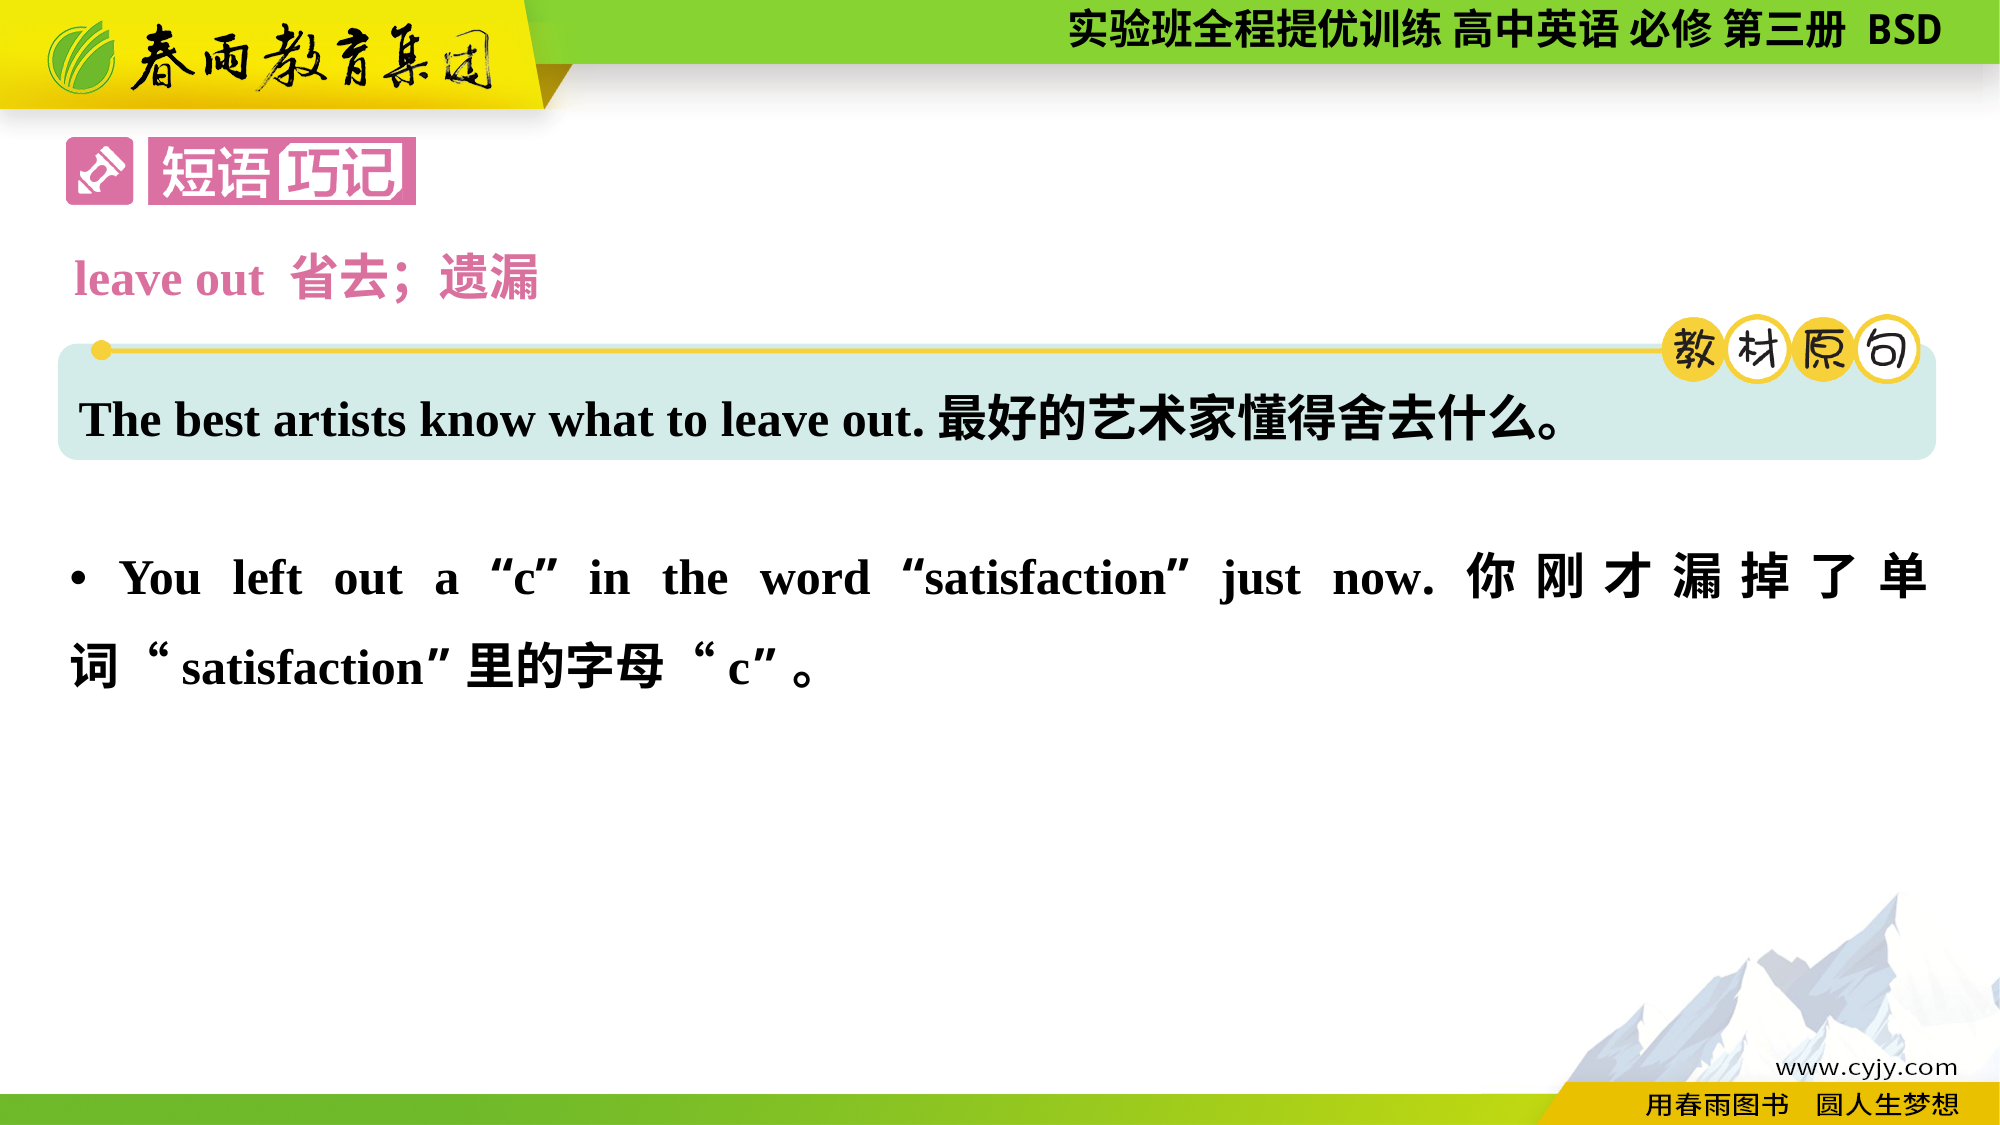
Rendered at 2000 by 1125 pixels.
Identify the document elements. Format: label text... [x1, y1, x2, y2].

text_box The best artists know what to leave out.最好的艺术家懂得舍去什么。 [57, 343, 1937, 460]
picture [0, 0, 2000, 1125]
text_box • You left out a “c” in the word “satisfaction” just now.你刚才漏掉了单词“satisfaction”里的字母“c”。 [54, 507, 1944, 702]
list leave out 省去；遗漏 [59, 208, 1944, 303]
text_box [90, 314, 1921, 413]
